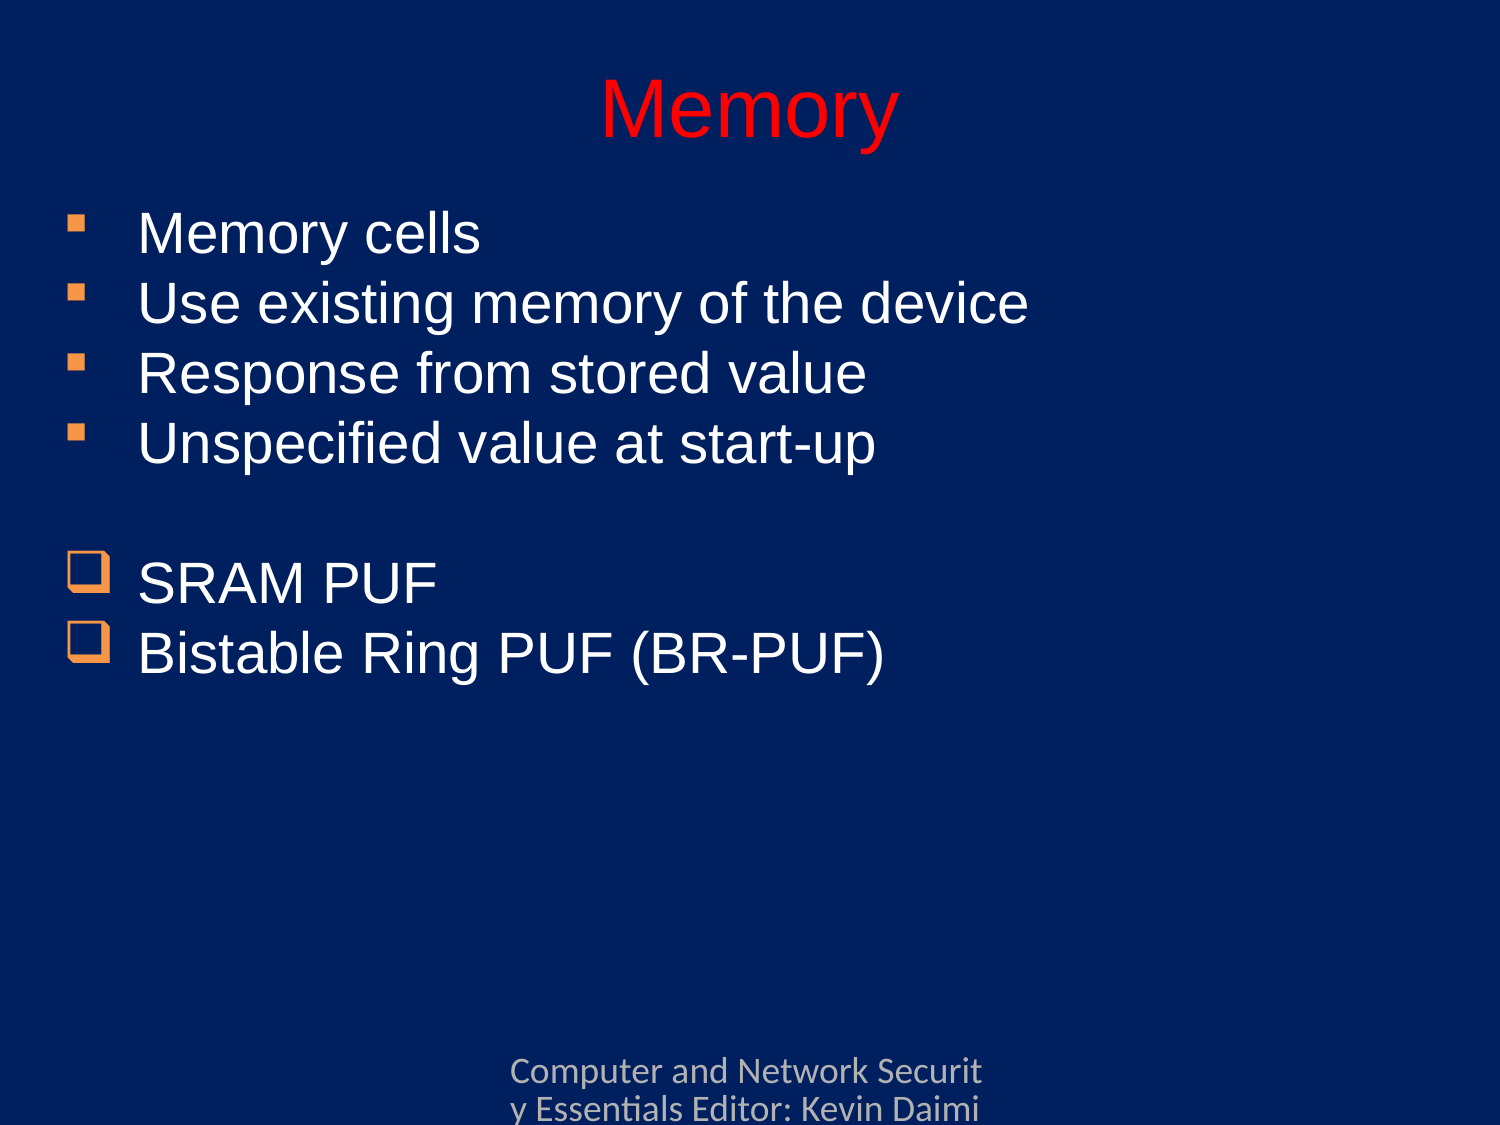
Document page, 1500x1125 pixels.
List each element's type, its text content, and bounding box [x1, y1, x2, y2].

list Memory cells Use existing memory of the device Response from stored value Unspecified value at start-up SRAM PUF Bistable Ring PUF (BR-PUF) [62, 195, 1437, 690]
title Memory [44, 53, 1456, 155]
footer Computer and Network Security Essentials Editor: Kevin Daimi Associate Editors: Guillermo Francia, Levent Ertaul, Luis H. Encinas, Eman El-Sheikh Published by Springer [510, 1046, 990, 1103]
